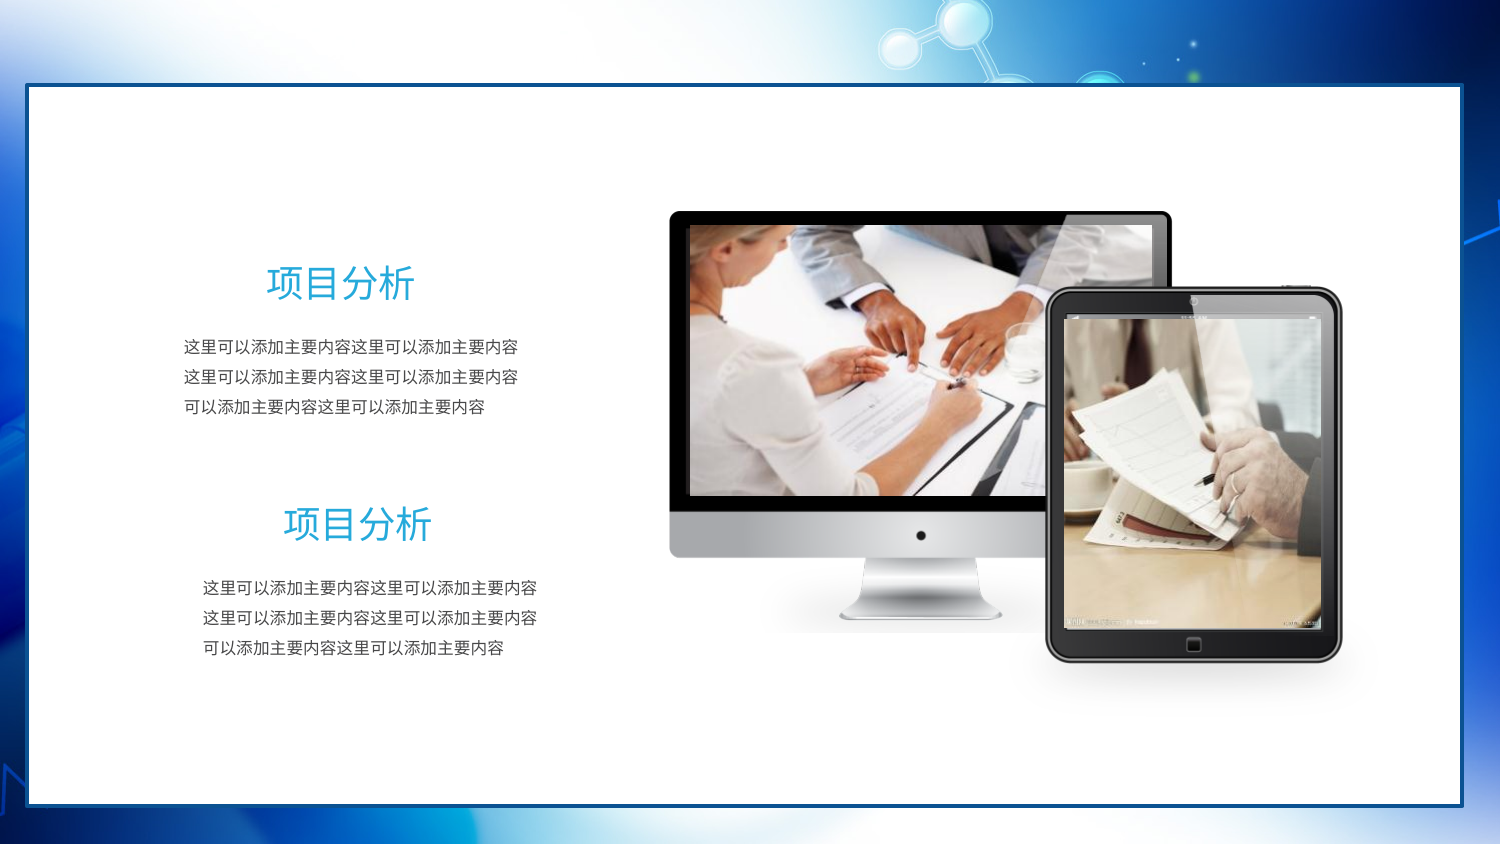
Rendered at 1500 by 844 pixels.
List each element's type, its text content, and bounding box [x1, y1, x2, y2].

text_box 这里可以添加主要内容这里可以添加主要内容这里可以添加主要内容这里可以添加主要内容可以添加主要内容这里可以添加主要内容 [191, 562, 553, 664]
text_box 这里可以添加主要内容这里可以添加主要内容这里可以添加主要内容这里可以添加主要内容可以添加主要内容这里可以添加主要内容 [172, 321, 533, 423]
text_box 项目分析 [272, 495, 445, 552]
text_box 项目分析 [255, 253, 428, 311]
picture [662, 201, 1445, 755]
picture [0, 0, 1500, 844]
